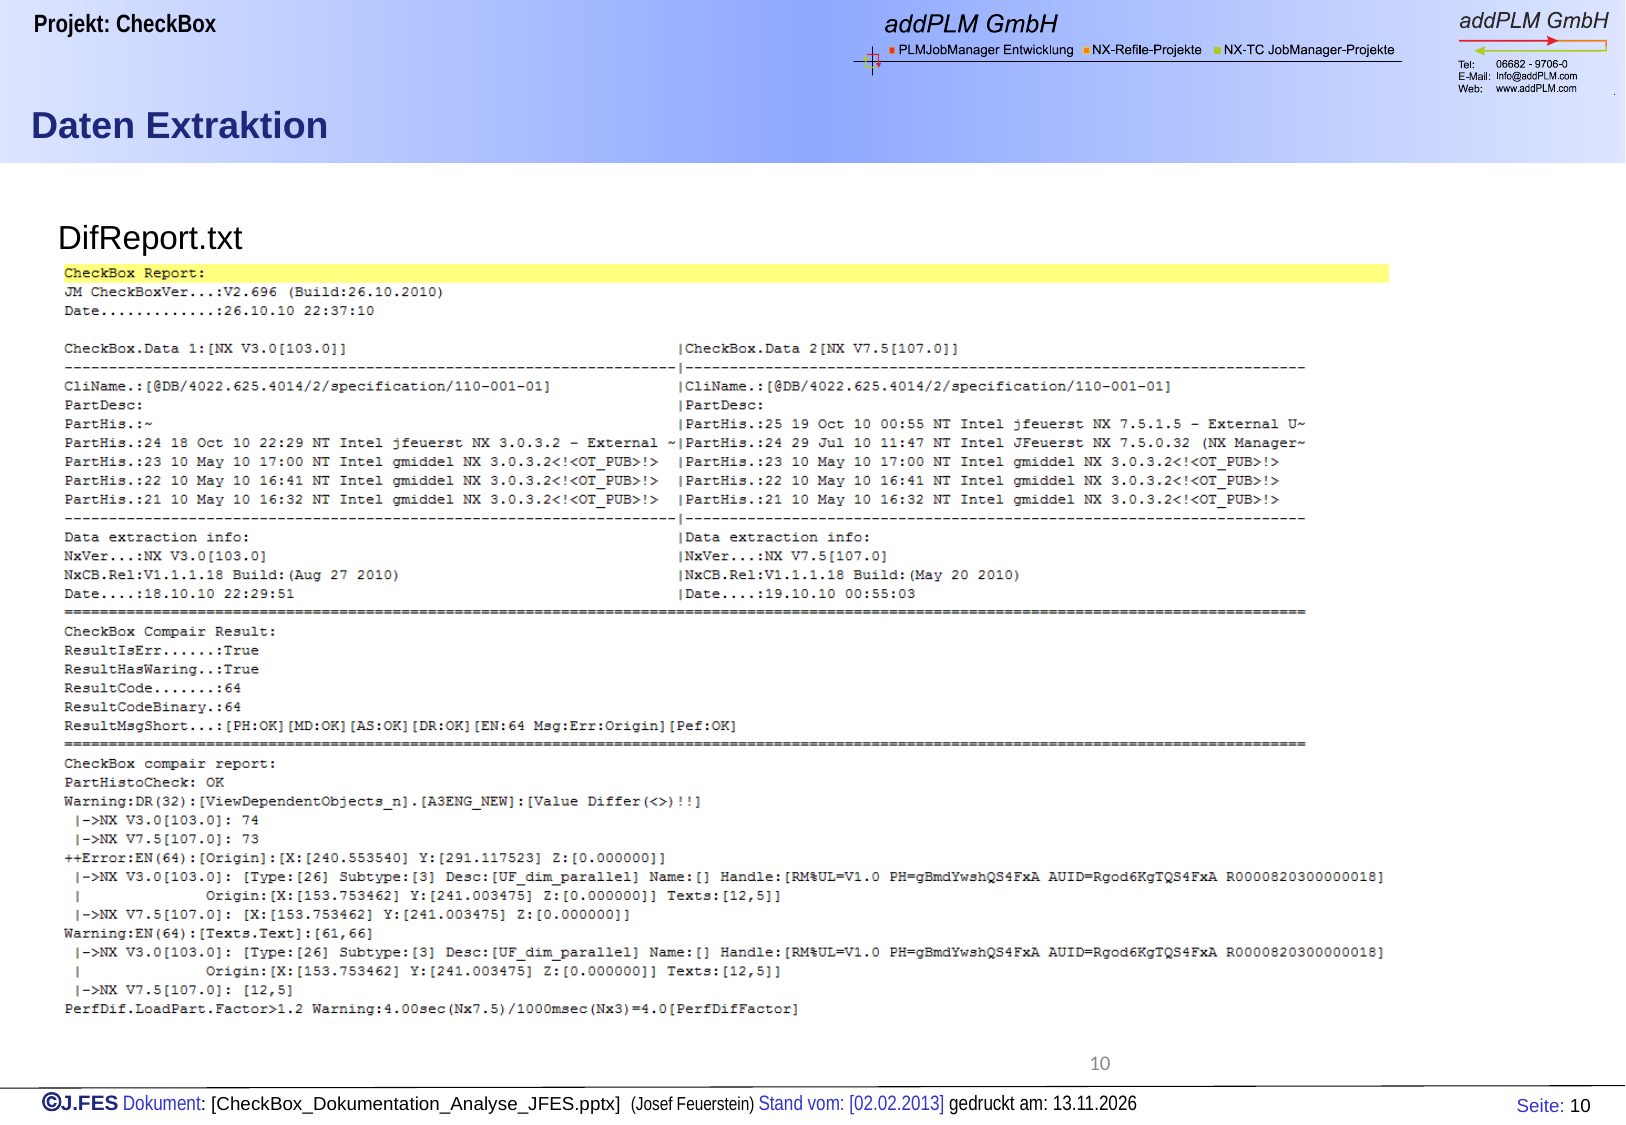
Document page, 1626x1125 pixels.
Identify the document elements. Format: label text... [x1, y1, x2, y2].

text_box DifReport.txt [43, 209, 373, 264]
text_box 10 [1062, 1042, 1138, 1103]
picture [62, 264, 1389, 1022]
title Daten Extraktion [30, 73, 1600, 138]
